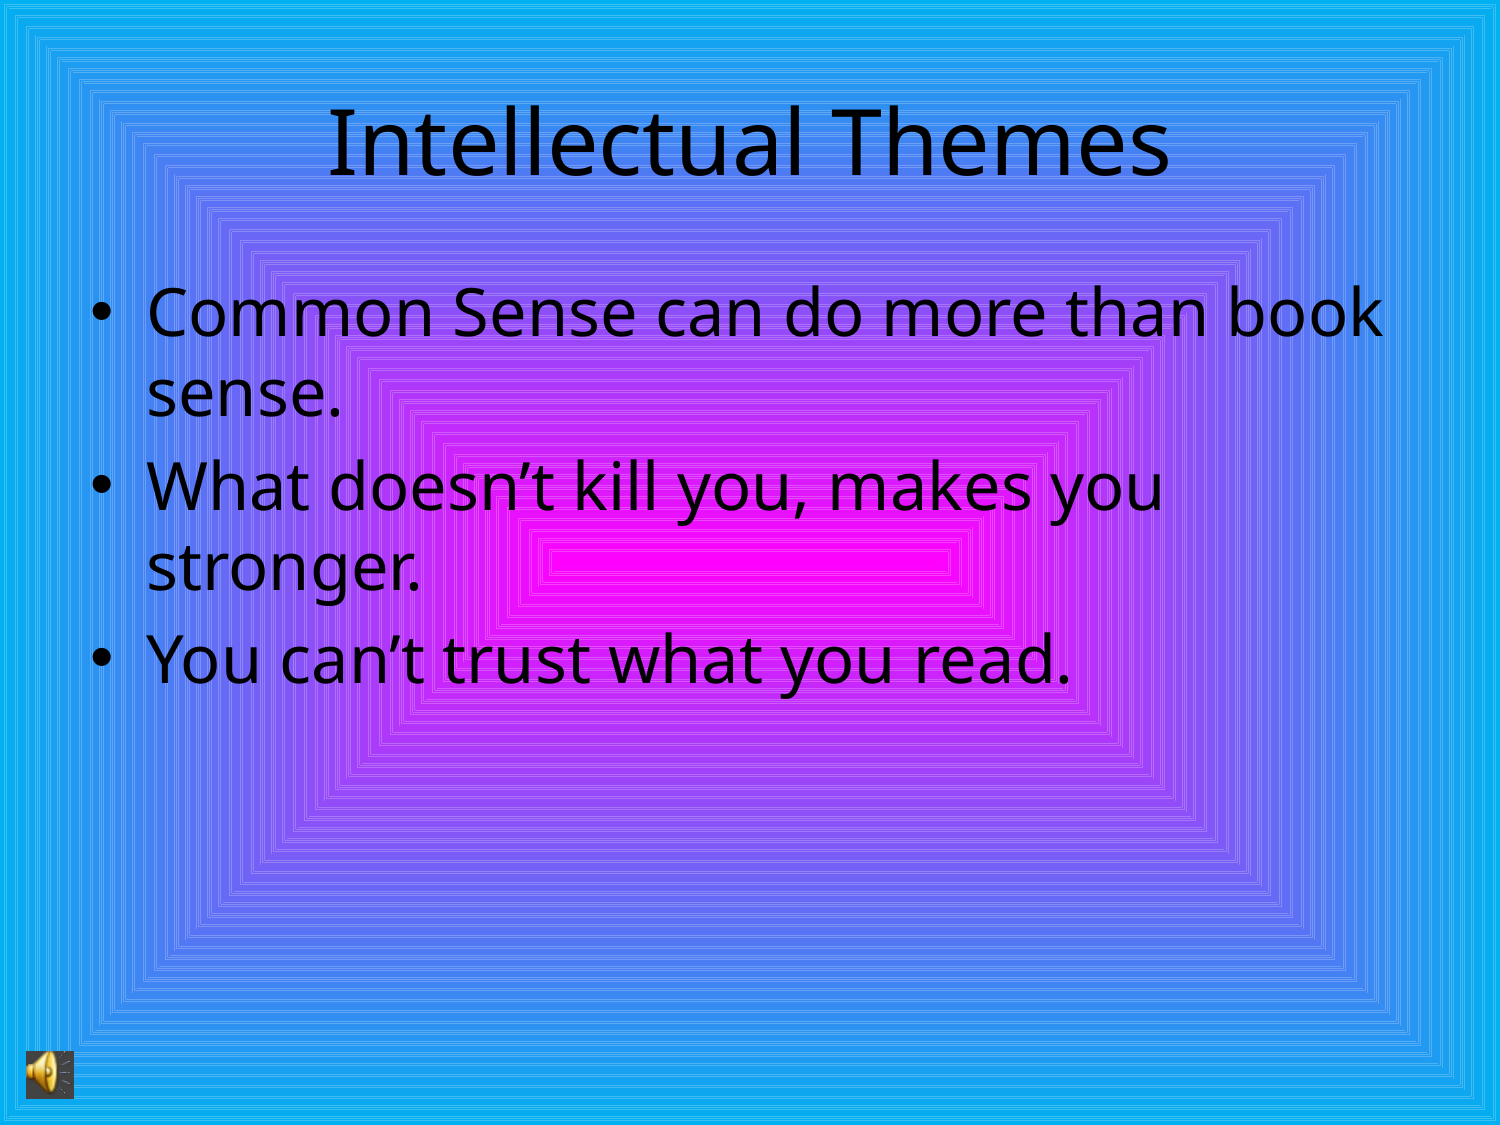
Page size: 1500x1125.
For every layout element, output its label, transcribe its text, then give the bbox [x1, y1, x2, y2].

title Intellectual Themes [75, 45, 1425, 233]
picture [27, 1049, 76, 1098]
list Common Sense can do more than book sense. What doesn’t kill you, makes you stronger. You can’t trust what you read. [75, 262, 1425, 1005]
